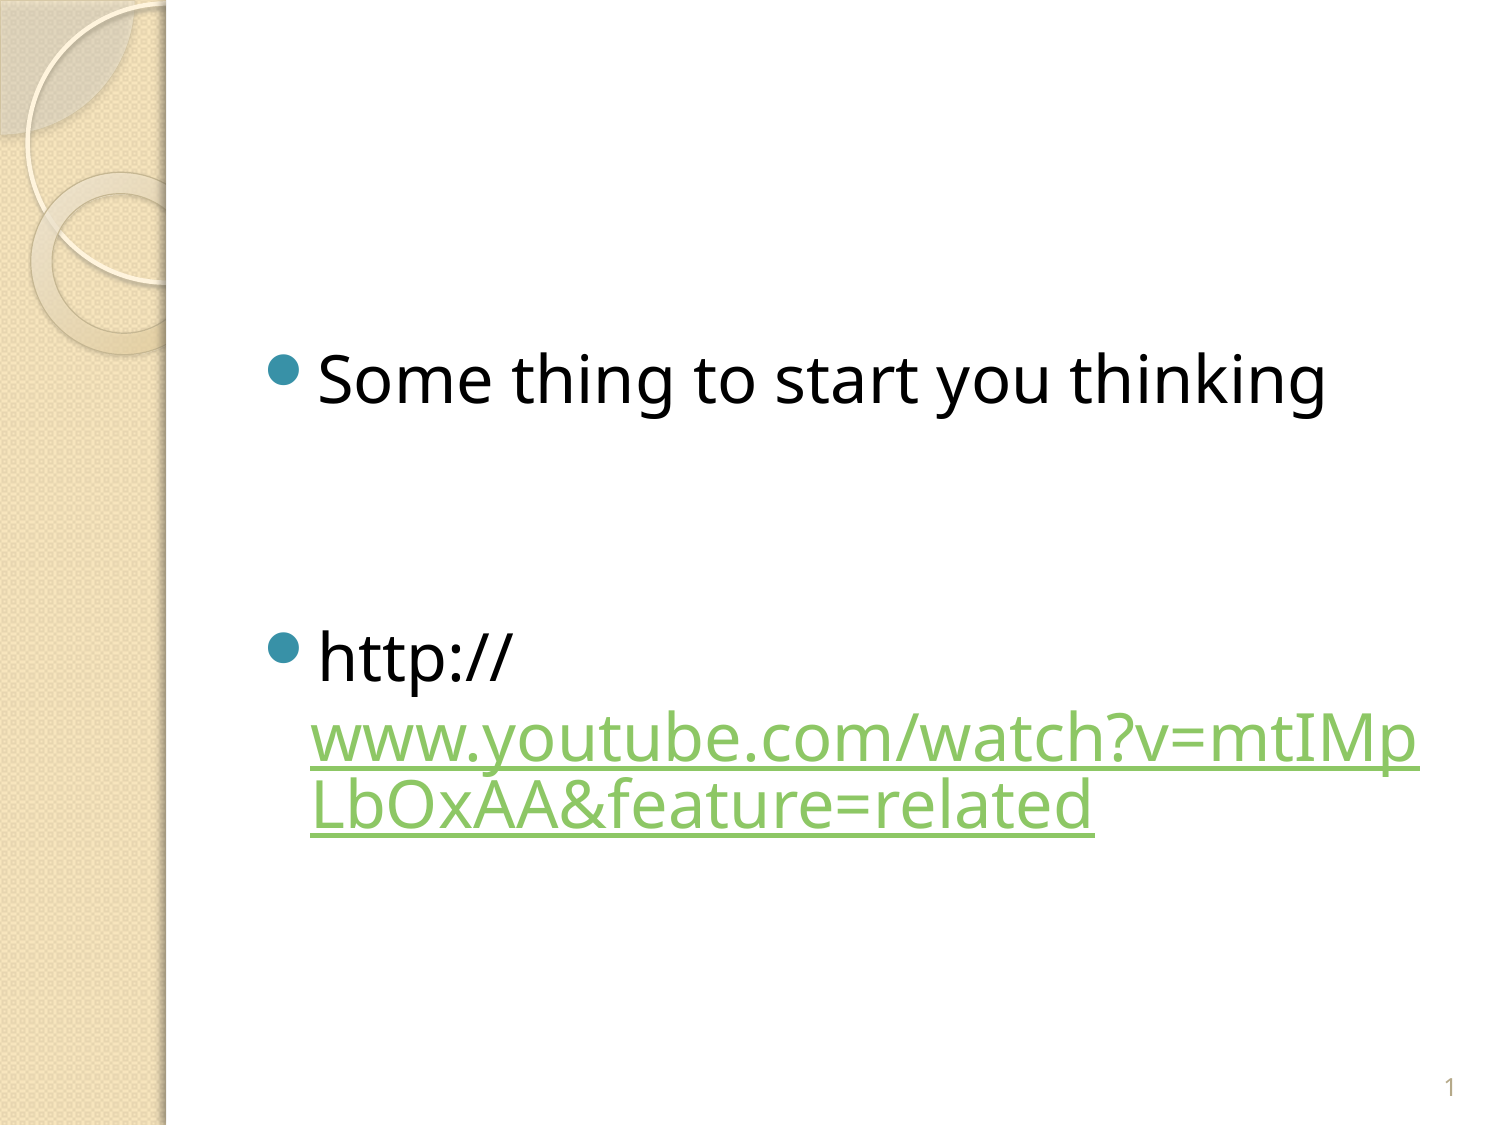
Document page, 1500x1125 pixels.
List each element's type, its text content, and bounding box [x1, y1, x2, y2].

list Some thing to start you thinking http://www.youtube.com/watch?v=mtIMpLbOxAA&feature=related [235, 237, 1466, 1025]
slide_number 1 [1413, 1034, 1488, 1113]
